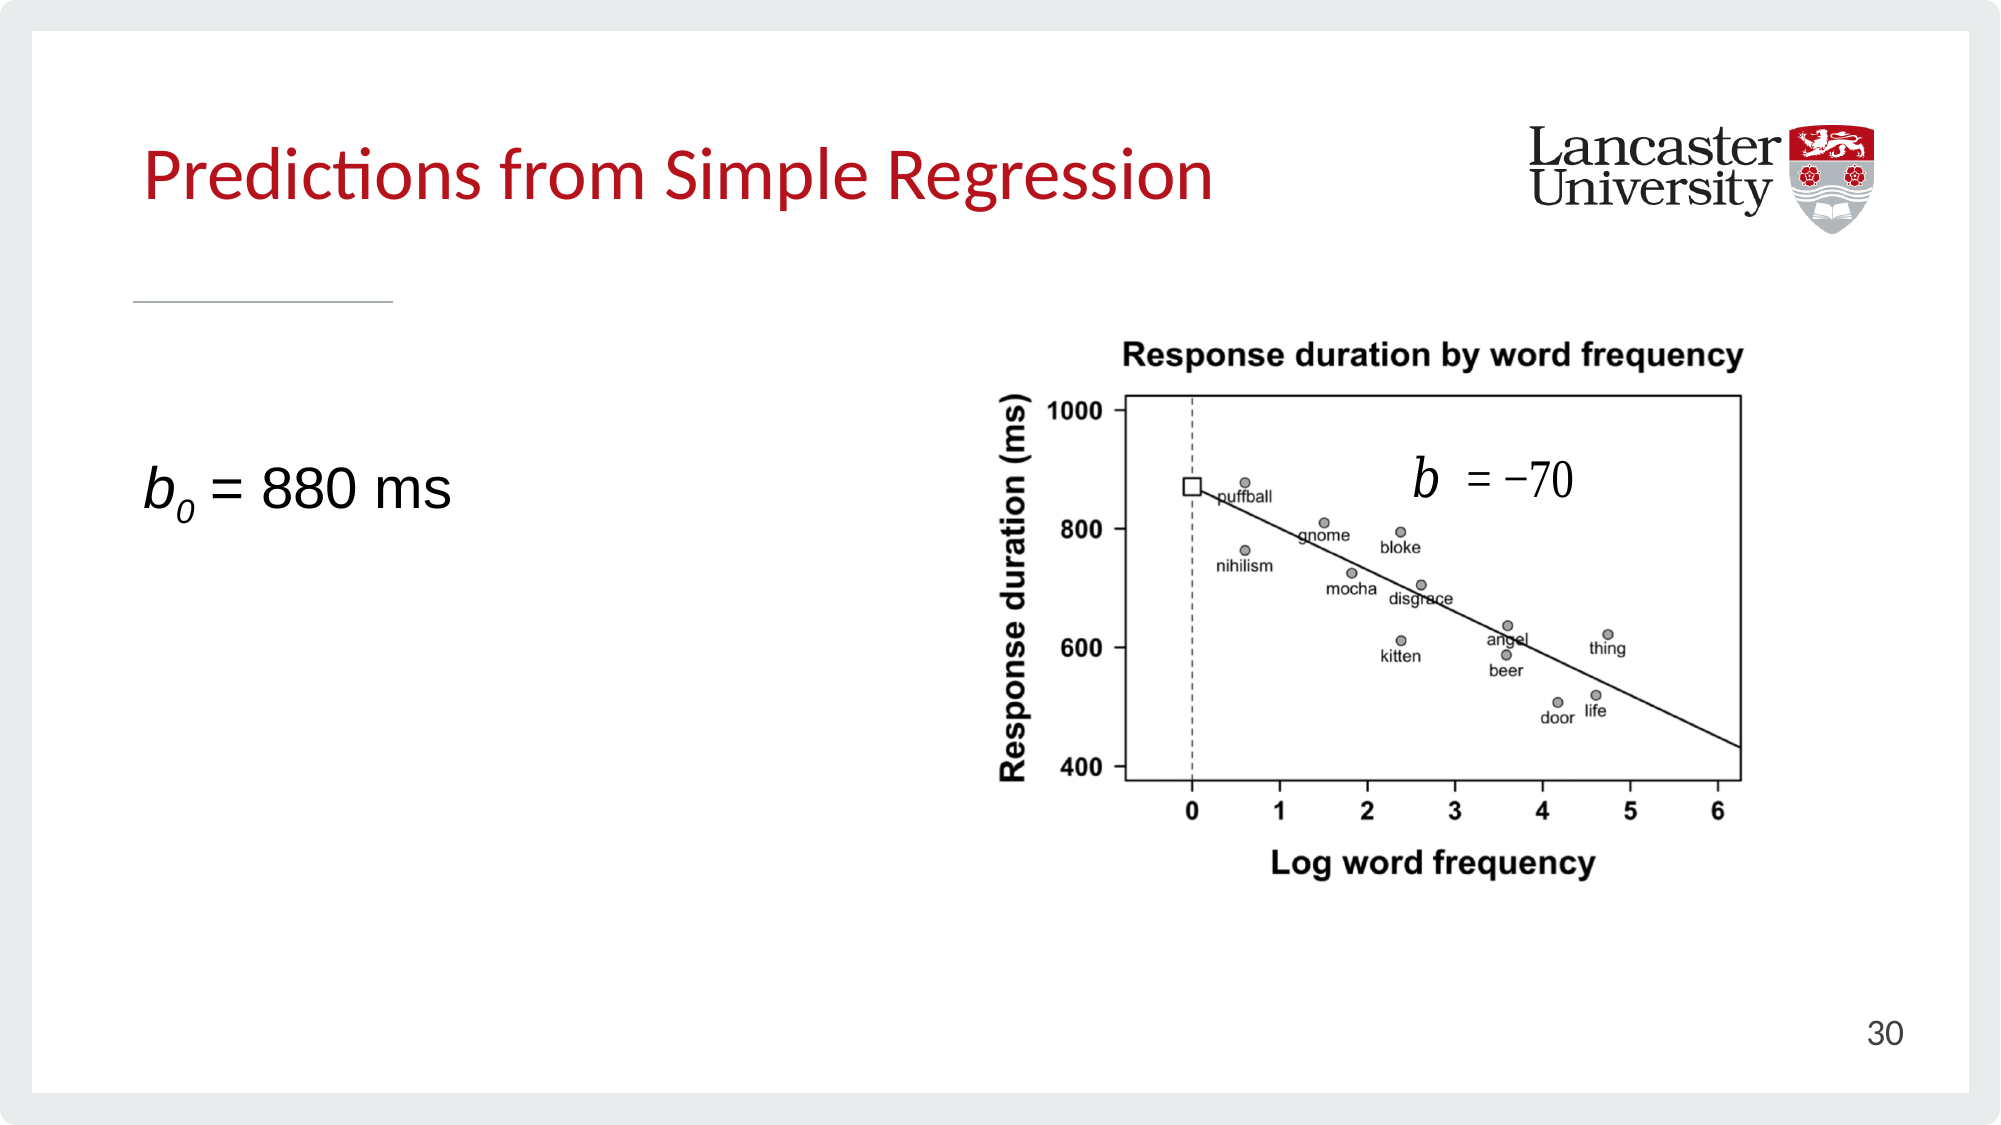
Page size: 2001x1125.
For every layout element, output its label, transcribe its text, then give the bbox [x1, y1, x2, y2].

slide_number 30 [1468, 1001, 1919, 1061]
title Predictions from Simple Regression [128, 78, 1448, 279]
picture [972, 316, 1794, 894]
